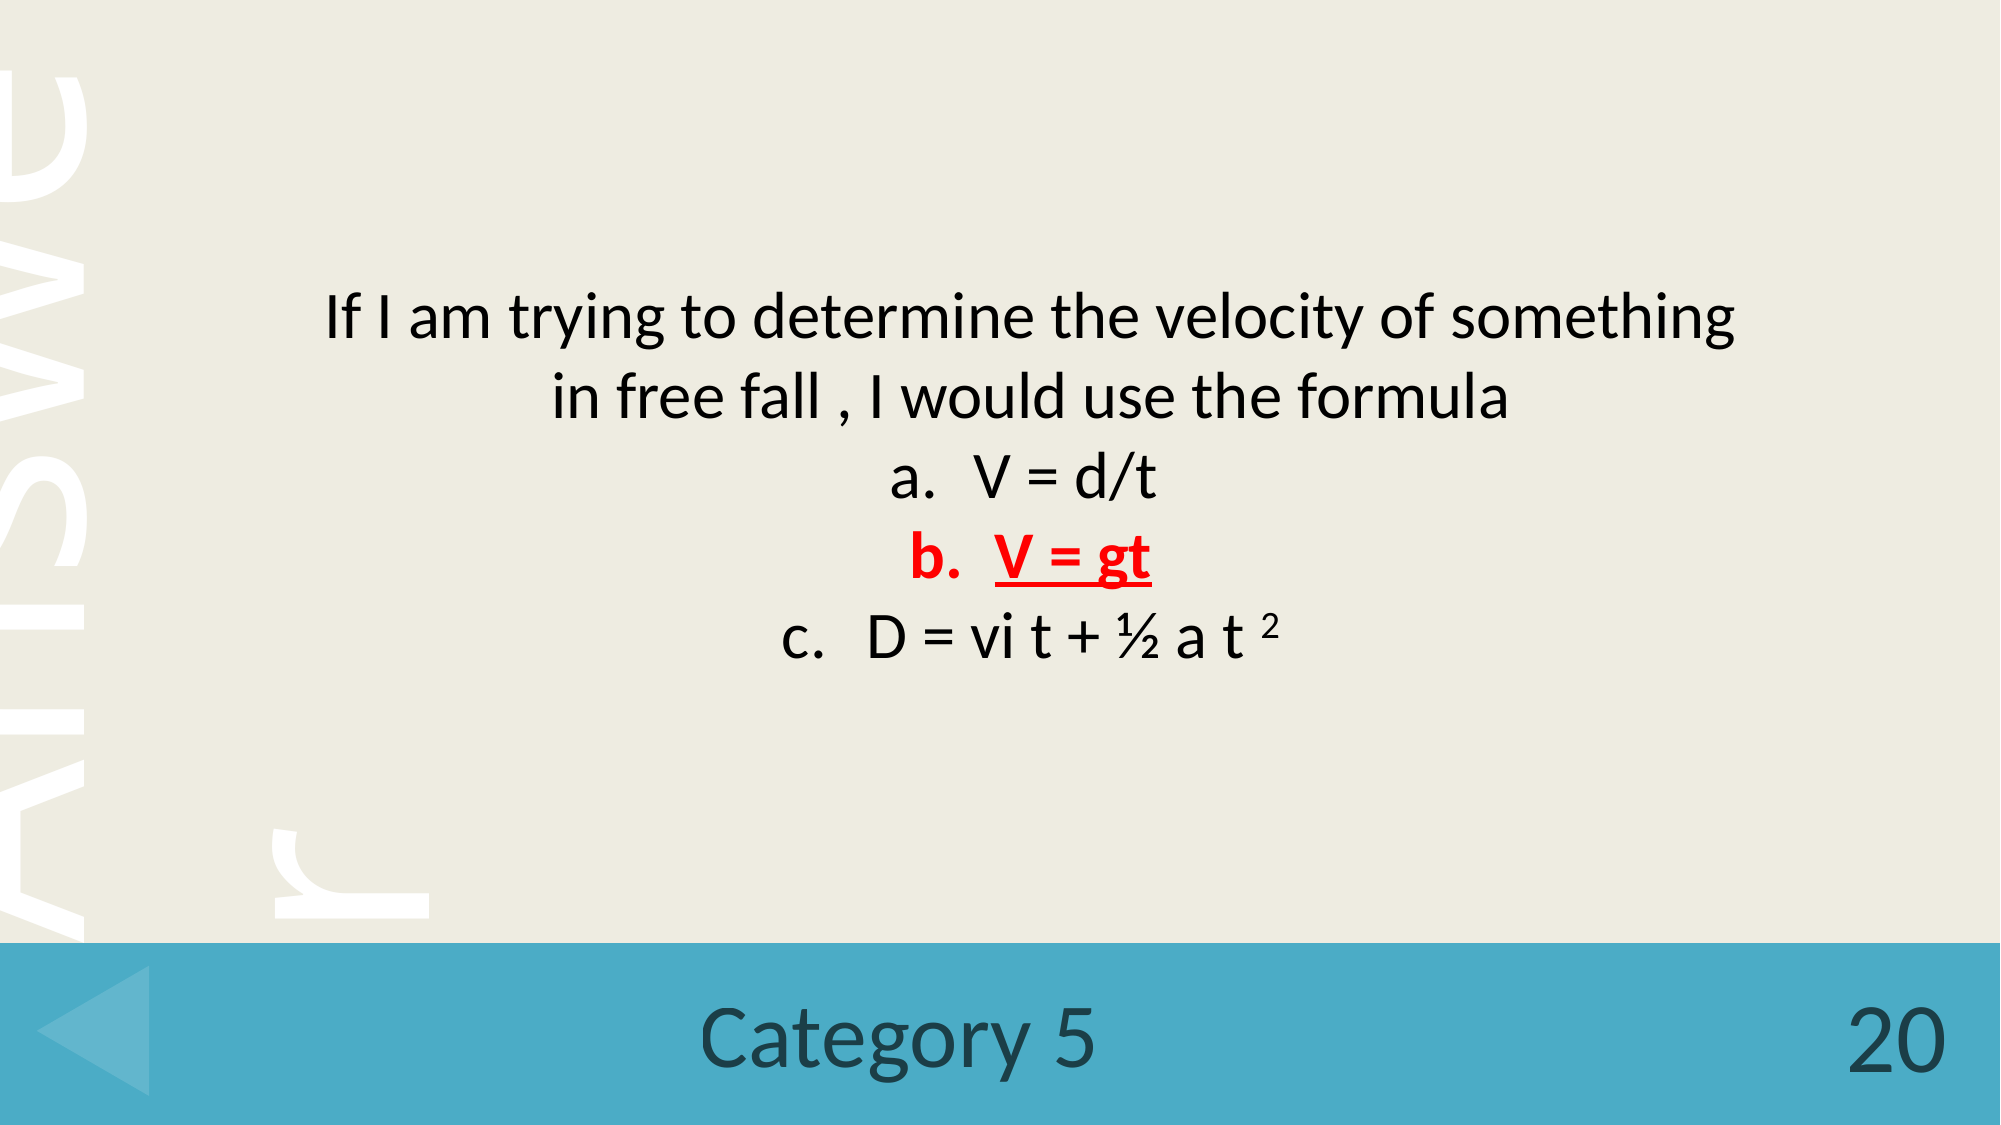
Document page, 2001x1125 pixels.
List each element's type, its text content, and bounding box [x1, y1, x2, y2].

list 20 [1800, 967, 1963, 1097]
list If I am trying to determine the velocity of something in free fall , I would use the formula V = d/t V = gt D = vi t + ½ a t 2 [302, 307, 1760, 636]
title Category 5 [0, 937, 1800, 1125]
